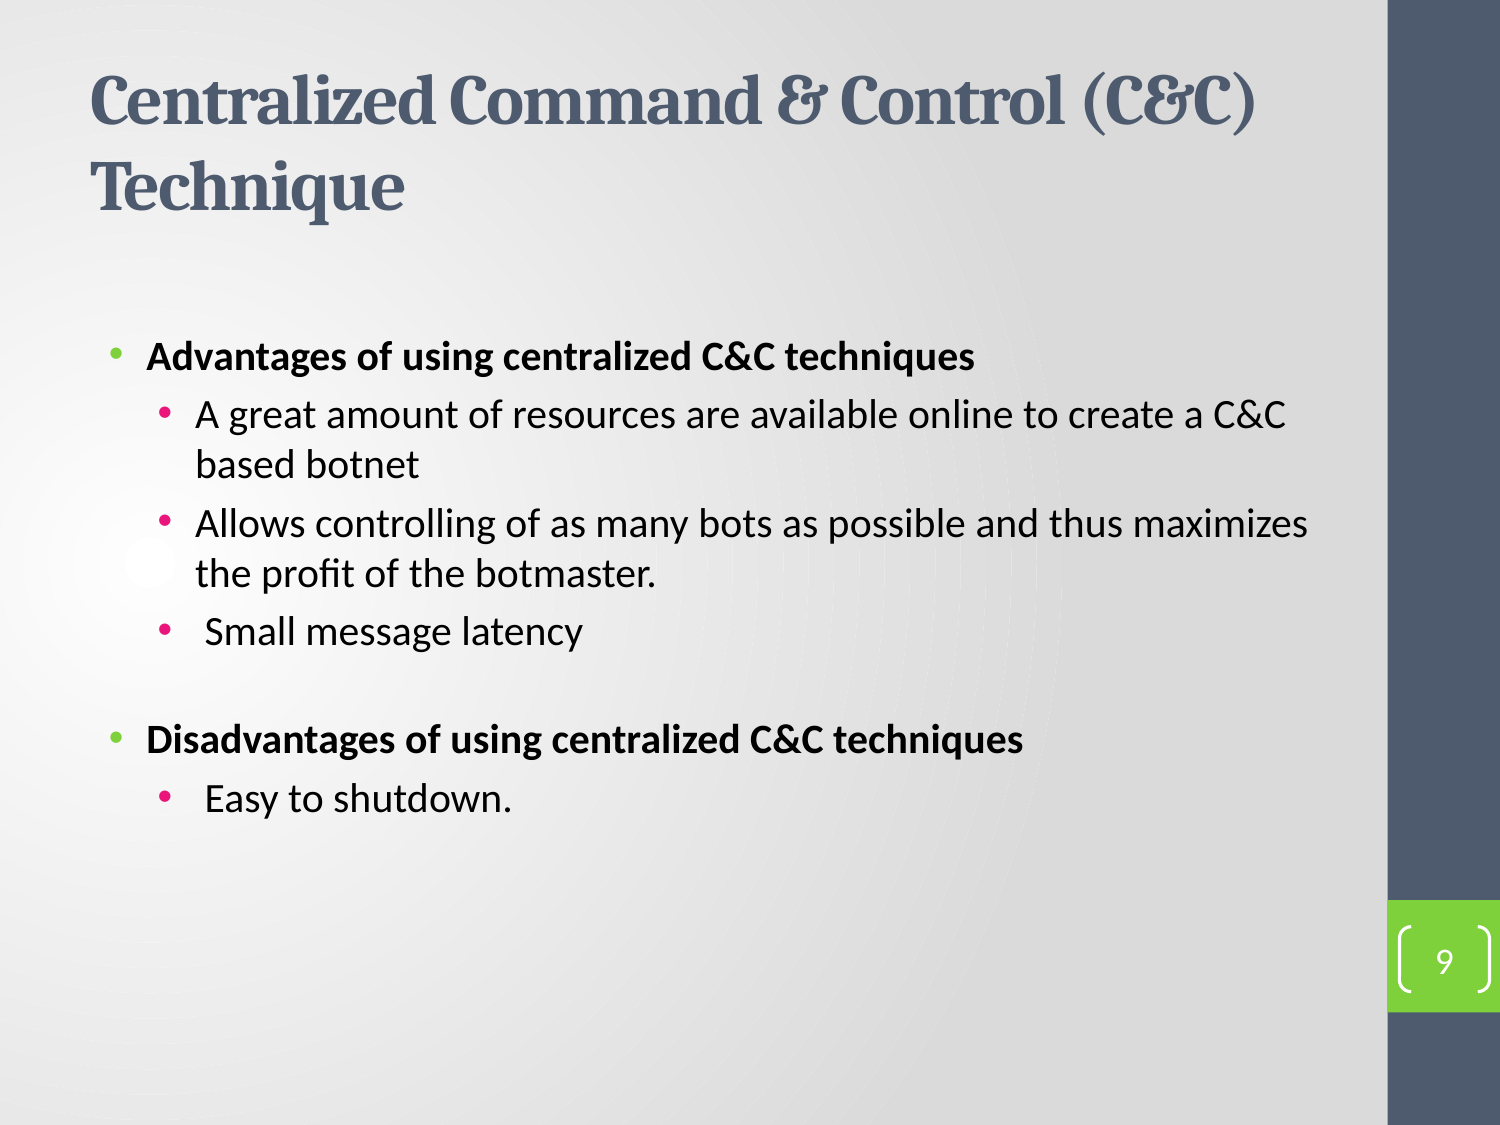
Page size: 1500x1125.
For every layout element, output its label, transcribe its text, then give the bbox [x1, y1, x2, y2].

slide_number 9 [1397, 925, 1492, 994]
list Advantages of using centralized C&C techniques A great amount of resources are available online to create a C&C based botnet Allows controlling of as many bots as possible and thus maximizes the profit of the botmaster. Small message latency Disadvantages of using centralized C&C techniques Easy to shutdown. [75, 262, 1325, 1050]
title Centralized Command & Control (C&C) Technique [75, 45, 1325, 233]
